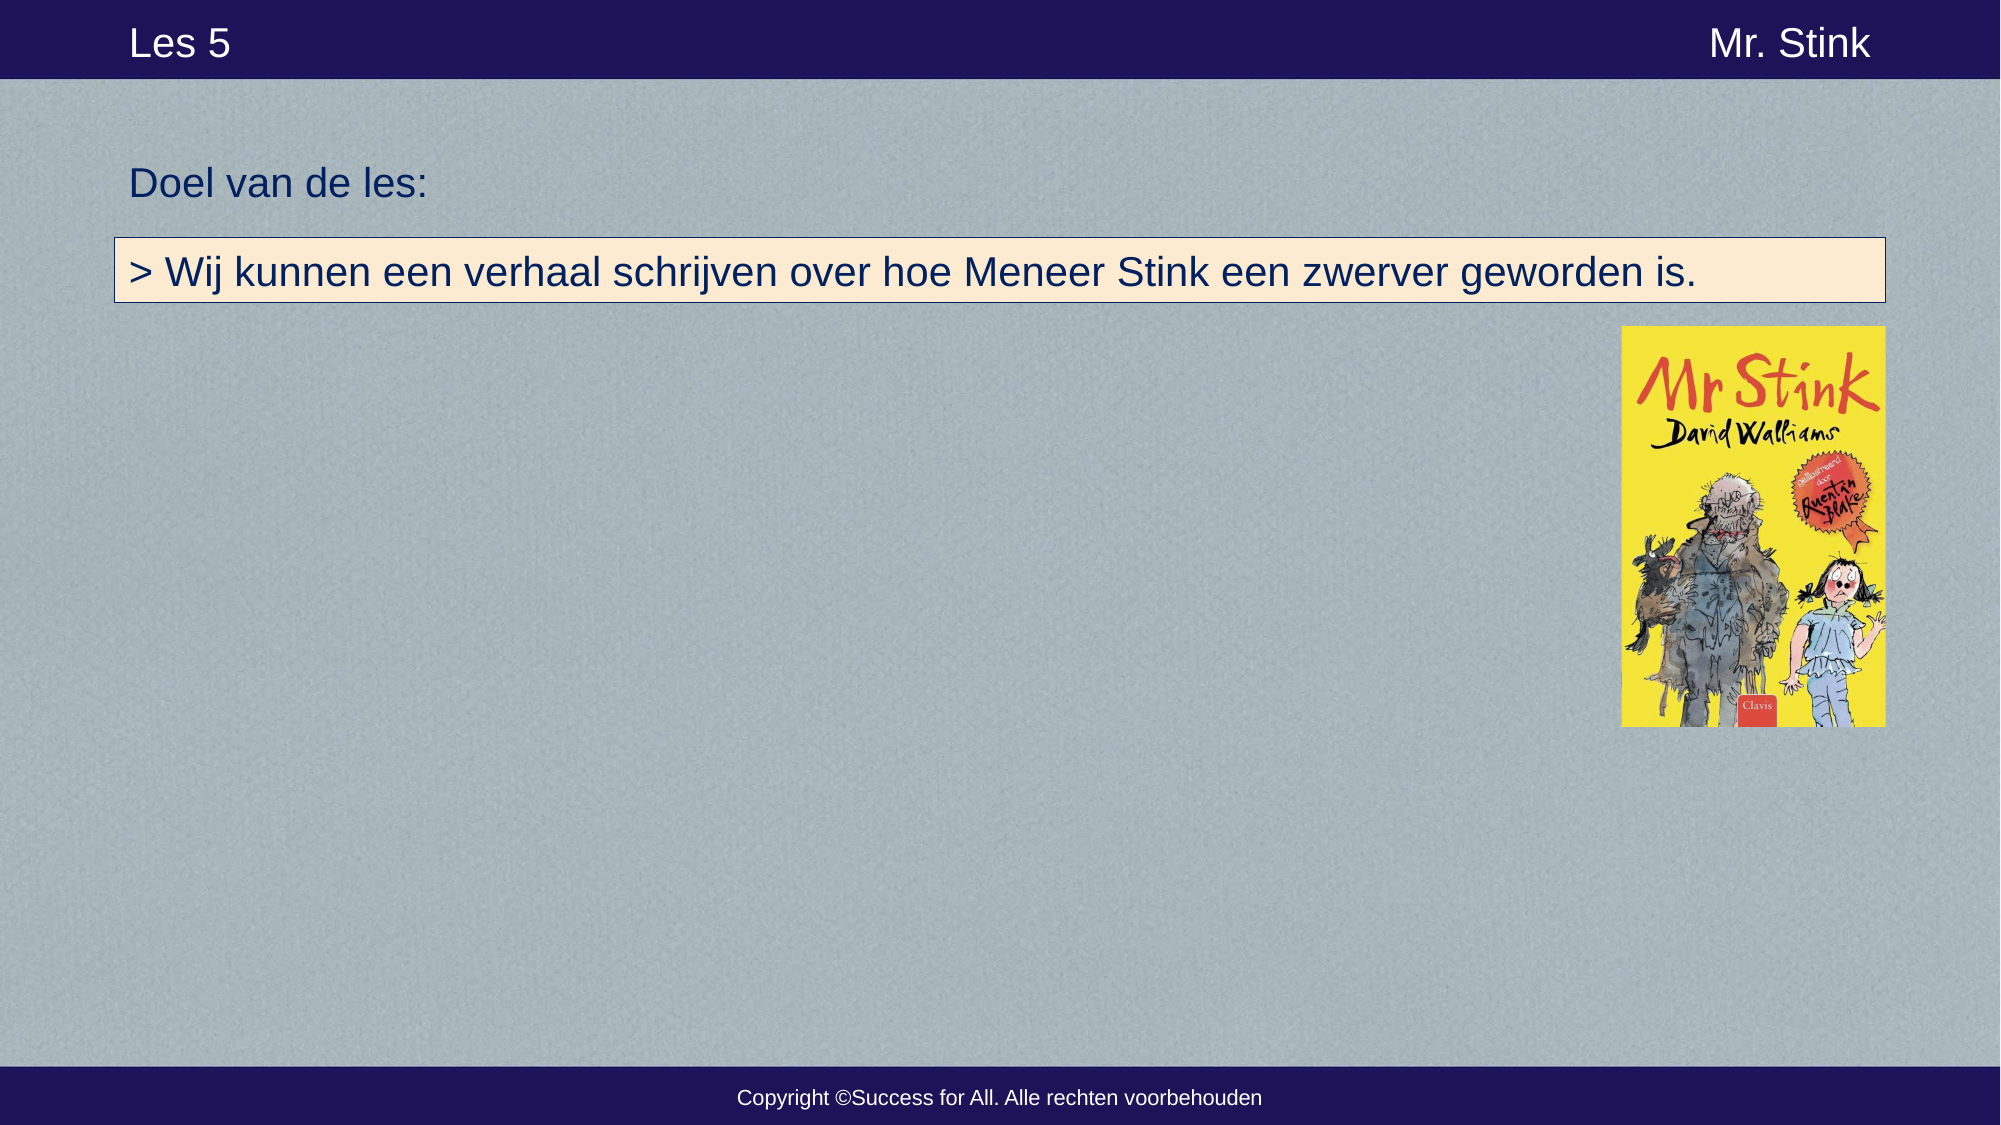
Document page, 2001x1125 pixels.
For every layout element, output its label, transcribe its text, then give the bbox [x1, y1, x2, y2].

text_box Copyright ©Success for All. Alle rechten voorbehouden [0, 1076, 2000, 1125]
text_box Mr. Stink [999, 8, 1886, 73]
text_box Les 5 [114, 8, 354, 73]
text_box Doel van de les: [113, 148, 1635, 214]
text_box > Wij kunnen een verhaal schrijven over hoe Meneer Stink een zwerver geworden is. [114, 237, 1886, 303]
picture [0, 0, 2001, 1125]
